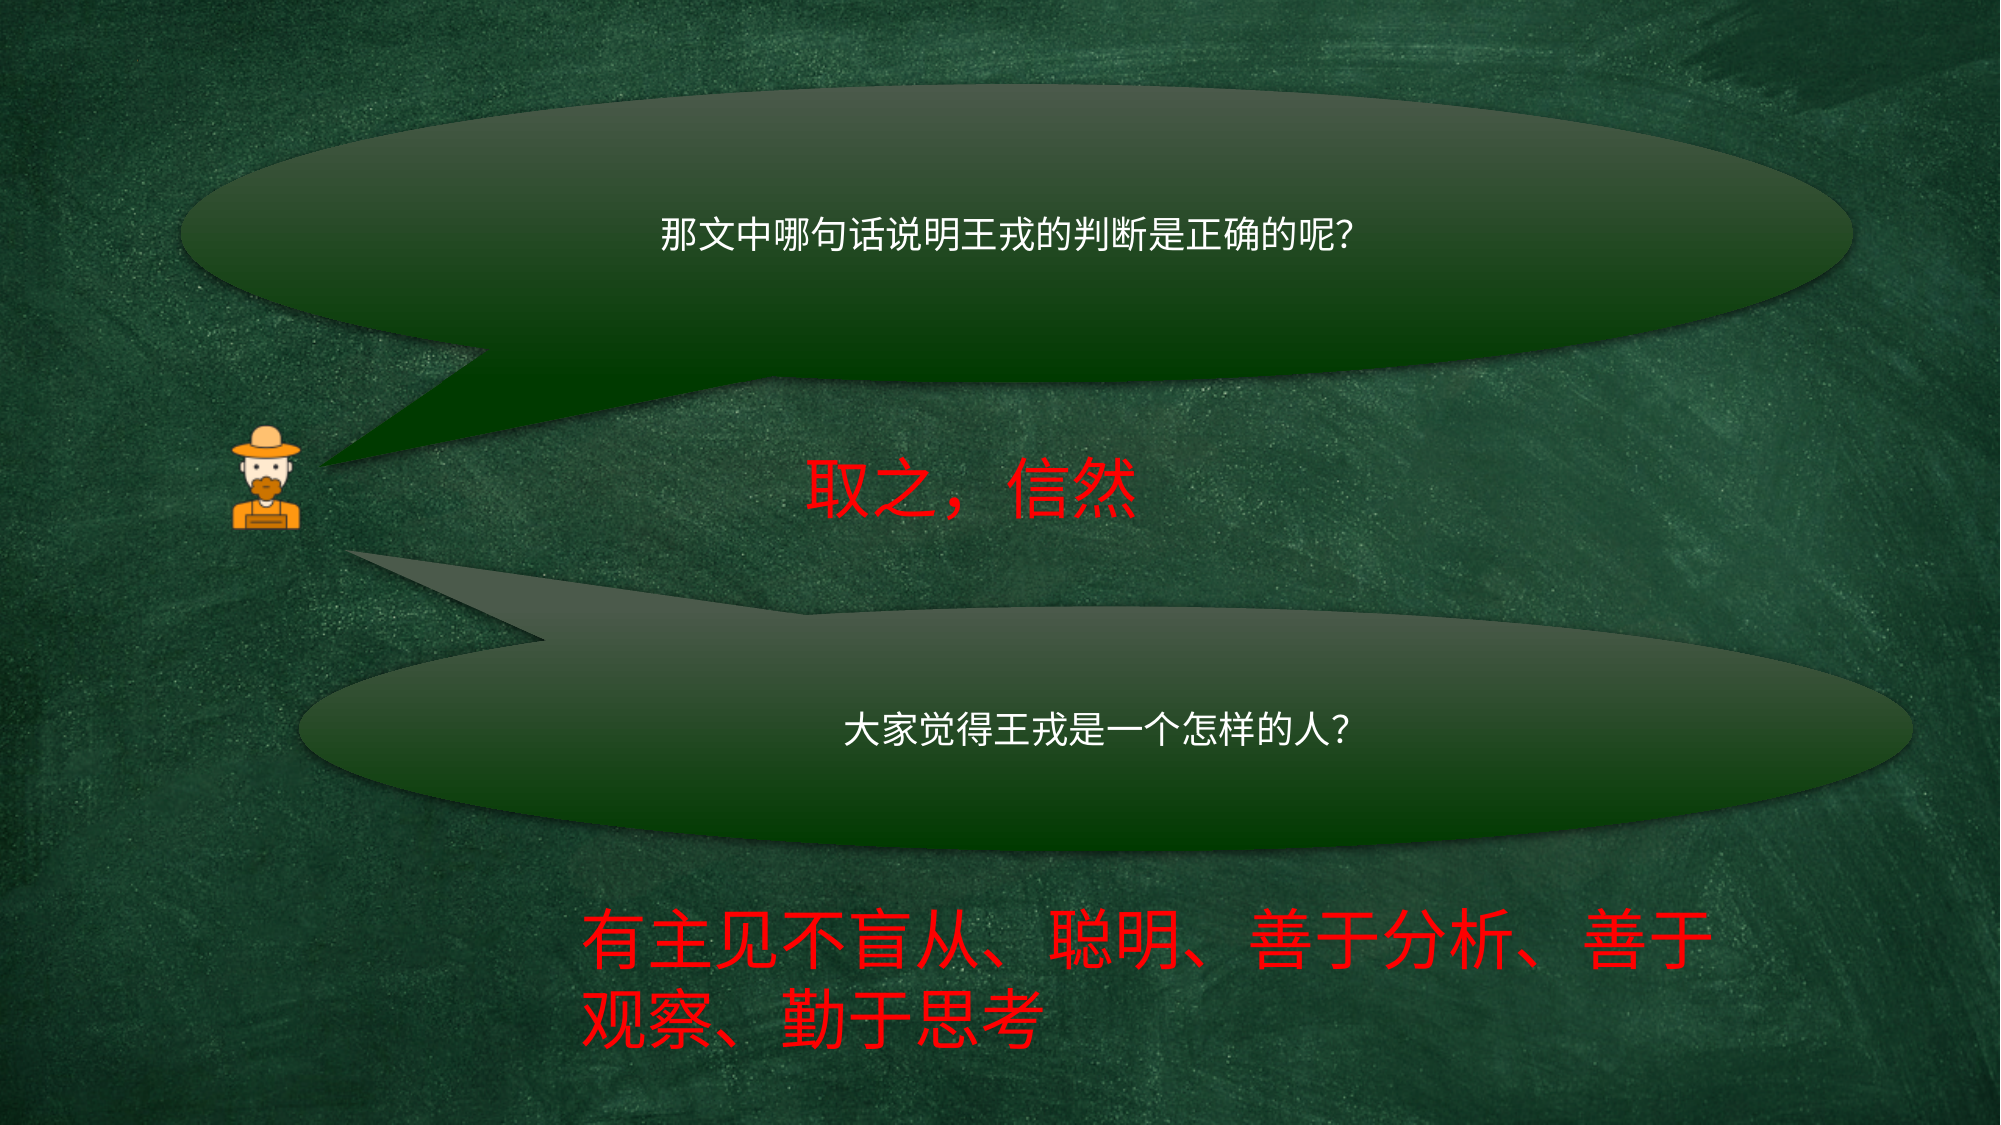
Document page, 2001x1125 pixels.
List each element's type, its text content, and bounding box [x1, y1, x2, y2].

text_box 那文中哪句话说明王戎的判断是正确的呢？ [181, 84, 1854, 468]
text_box 有主见不盲从、聪明、善于分析、善于观察、勤于思考 [565, 890, 1763, 1065]
text_box 大家觉得王戎是一个怎样的人？ [299, 549, 1914, 852]
picture [0, 0, 2000, 1125]
text_box 取之，信然 [790, 439, 1154, 534]
